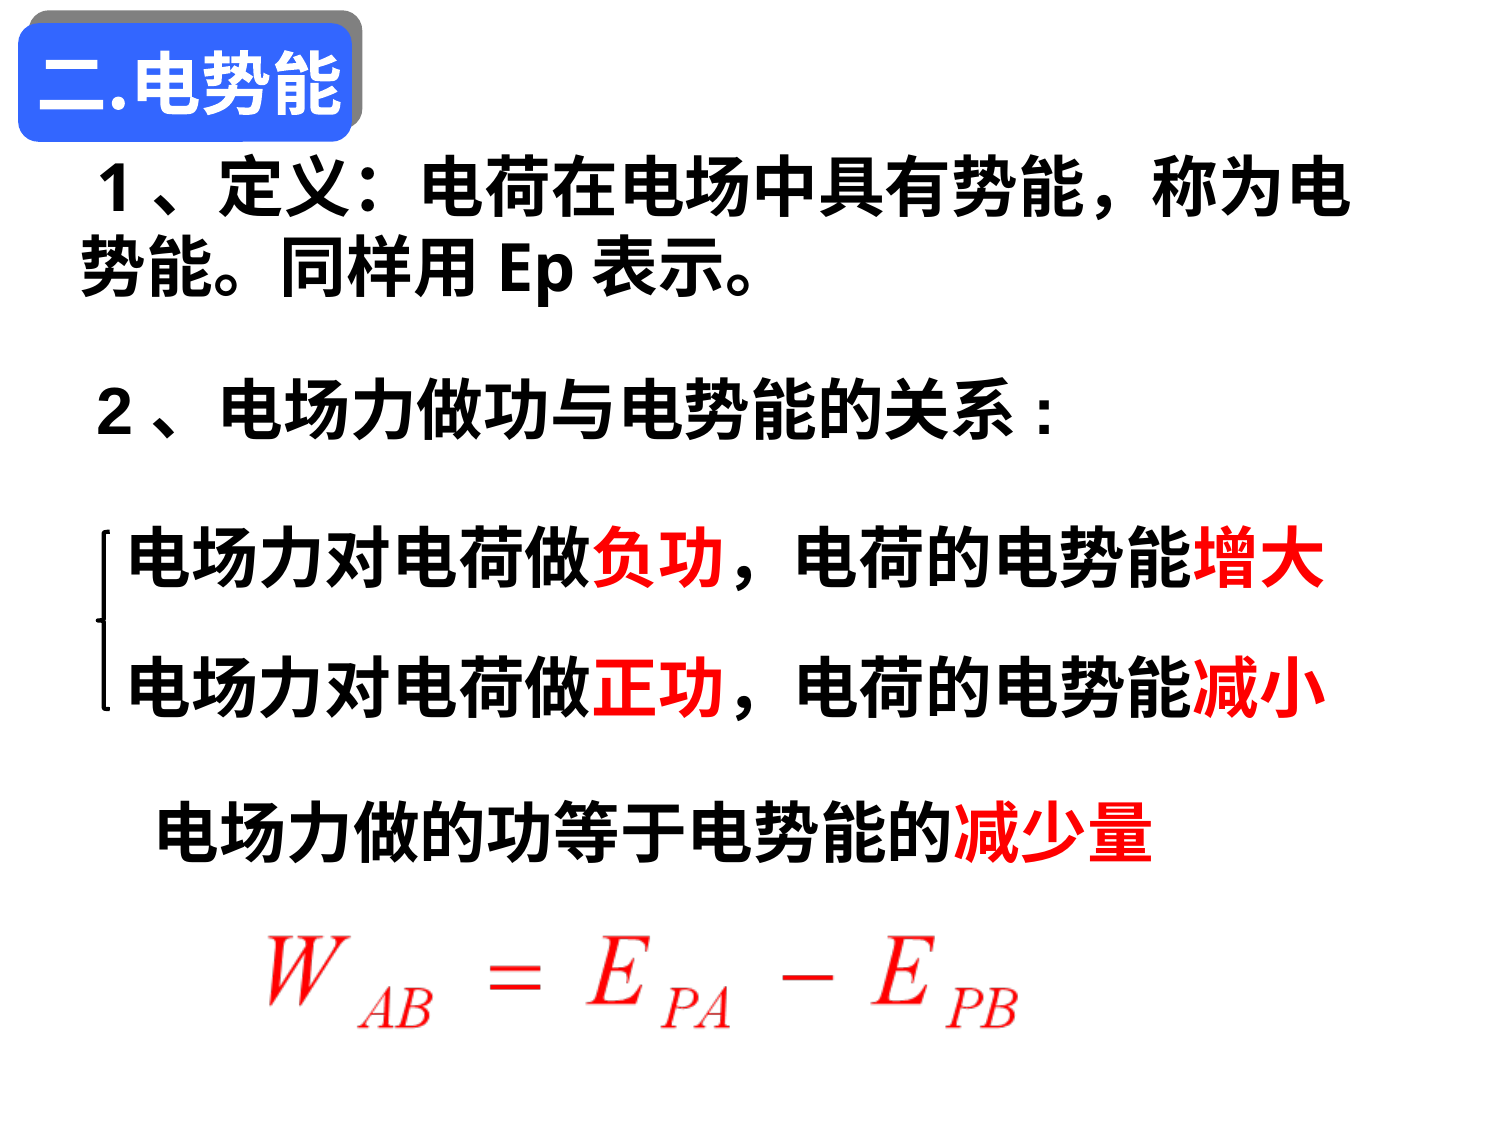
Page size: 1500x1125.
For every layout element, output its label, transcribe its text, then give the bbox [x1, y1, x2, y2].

text_box [97, 531, 110, 710]
text_box 电场力做的功等于电势能的减少量 [99, 766, 1434, 882]
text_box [18, 10, 362, 142]
text_box 1、定义：电荷在电场中具有势能，称为电势能。同样用Ep表示。 [64, 137, 1376, 312]
text_box 电场力对电荷做正功，电荷的电势能减小 [109, 638, 1421, 733]
picture [251, 903, 1057, 1045]
text_box 2、电场力做功与电势能的关系: [82, 360, 1071, 455]
text_box 电场力对电荷做负功，电荷的电势能增大 [109, 508, 1480, 603]
